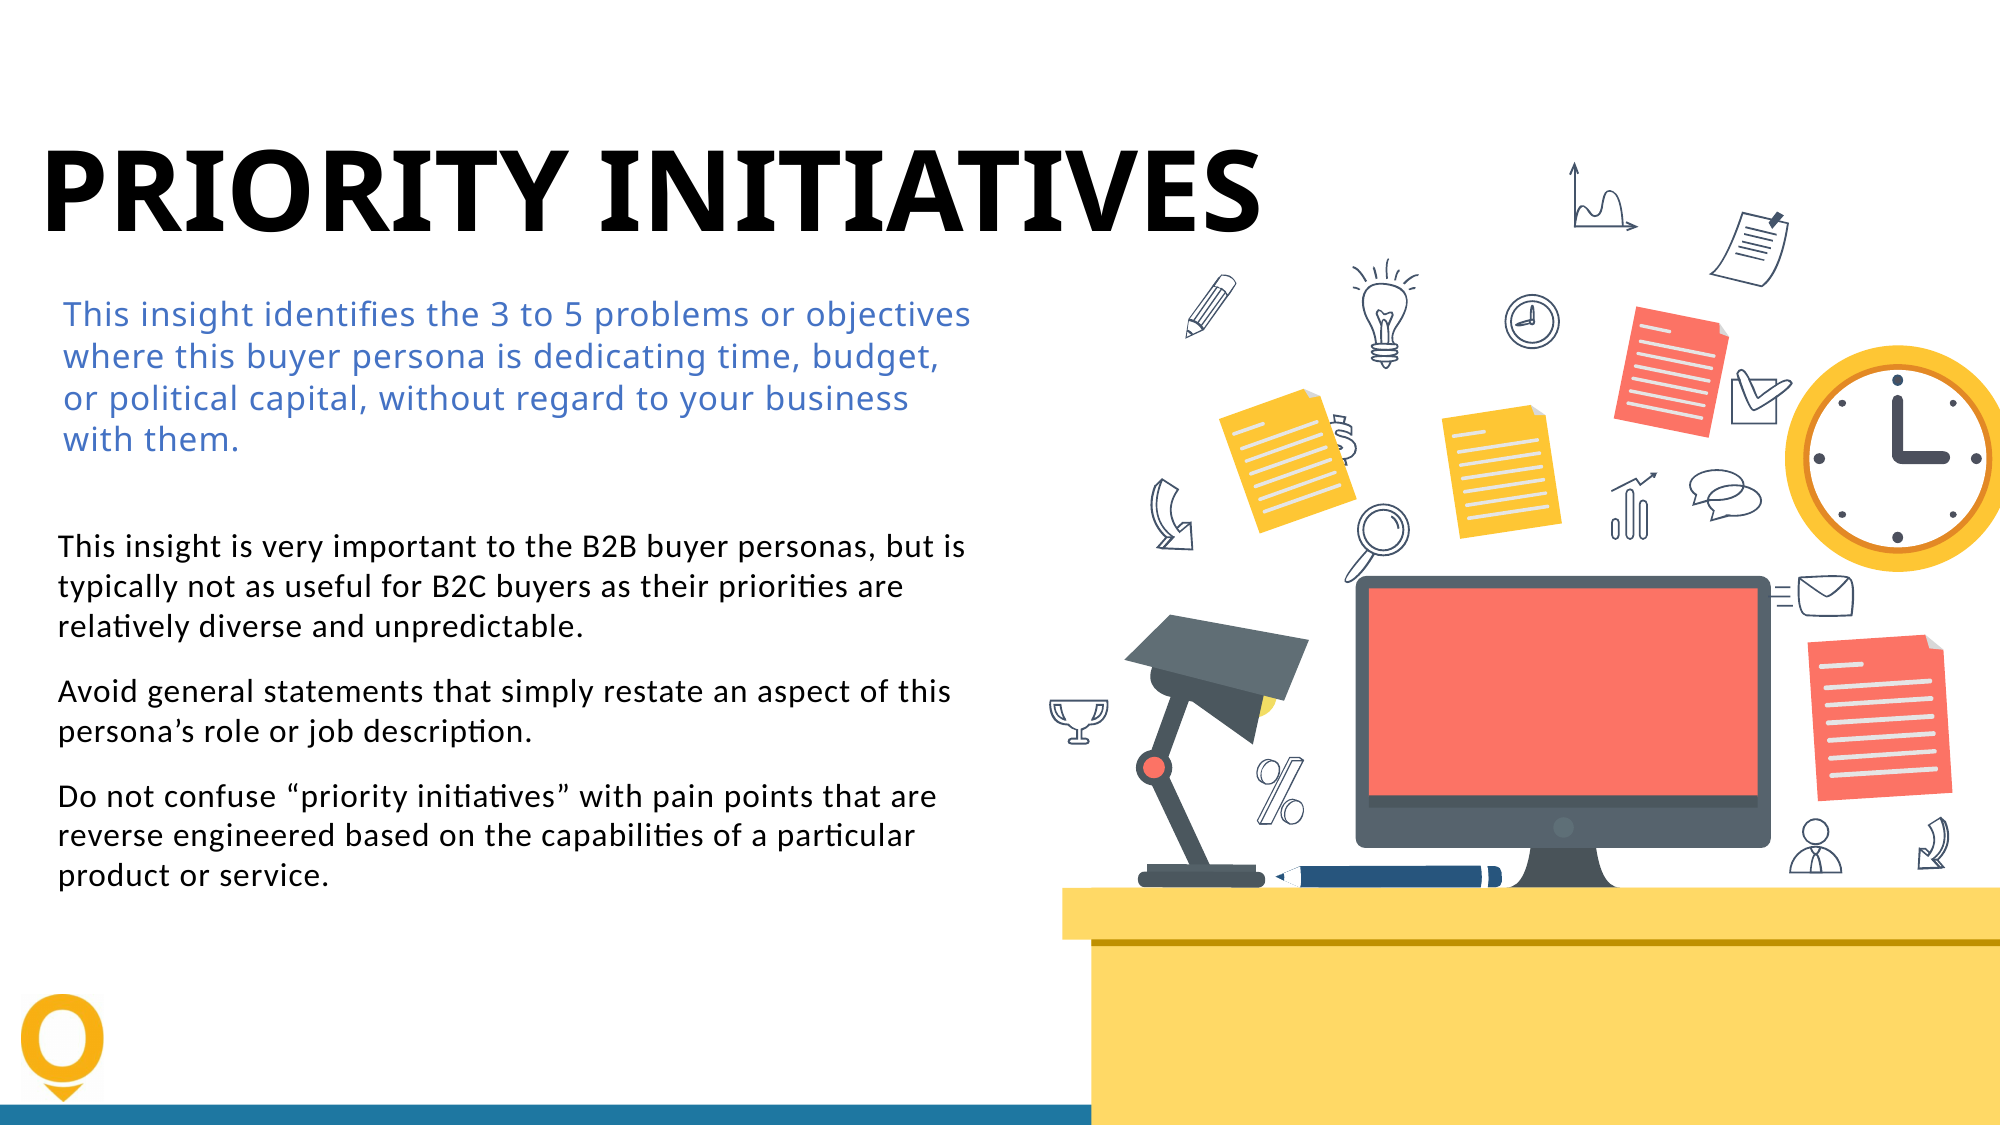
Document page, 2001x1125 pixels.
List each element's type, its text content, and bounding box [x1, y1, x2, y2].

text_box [1689, 469, 1763, 522]
picture [21, 994, 104, 1102]
text_box This insight is very important to the B2B buyer personas, but is typically not as useful for B2C buyers as their priorities are relatively diverse and unpredictable. Avoid general statements that simply restate an aspect of this persona’s role or job description. Do not confuse “priority initiatives” with pain points that are reverse engineered based on the capabilities of a particular product or service. [43, 516, 1001, 583]
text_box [1768, 575, 1858, 617]
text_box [1349, 414, 1357, 466]
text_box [1439, 401, 1563, 542]
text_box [1142, 478, 1194, 551]
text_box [1062, 887, 2000, 1125]
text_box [1355, 575, 1771, 887]
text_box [1611, 472, 1658, 540]
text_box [1613, 306, 1730, 438]
text_box PRIORITY INITIATIVES [23, 141, 1352, 209]
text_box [1225, 389, 1349, 530]
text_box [1352, 258, 1419, 370]
text_box [1049, 699, 1093, 745]
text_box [1342, 503, 1410, 584]
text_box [1254, 756, 1306, 825]
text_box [1310, 793, 1475, 960]
text_box This insight identifies the 3 to 5 problems or objectives where this buyer persona is dedicating time, budget, or political capital, without regard to your business with them. [48, 284, 1001, 351]
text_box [1708, 211, 1789, 288]
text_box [1798, 626, 1959, 810]
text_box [1789, 818, 1843, 874]
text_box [1569, 161, 1639, 232]
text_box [1504, 293, 1560, 350]
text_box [1093, 606, 1313, 901]
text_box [1784, 345, 2000, 572]
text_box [1917, 816, 1956, 870]
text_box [1730, 368, 1794, 425]
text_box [1185, 274, 1237, 339]
